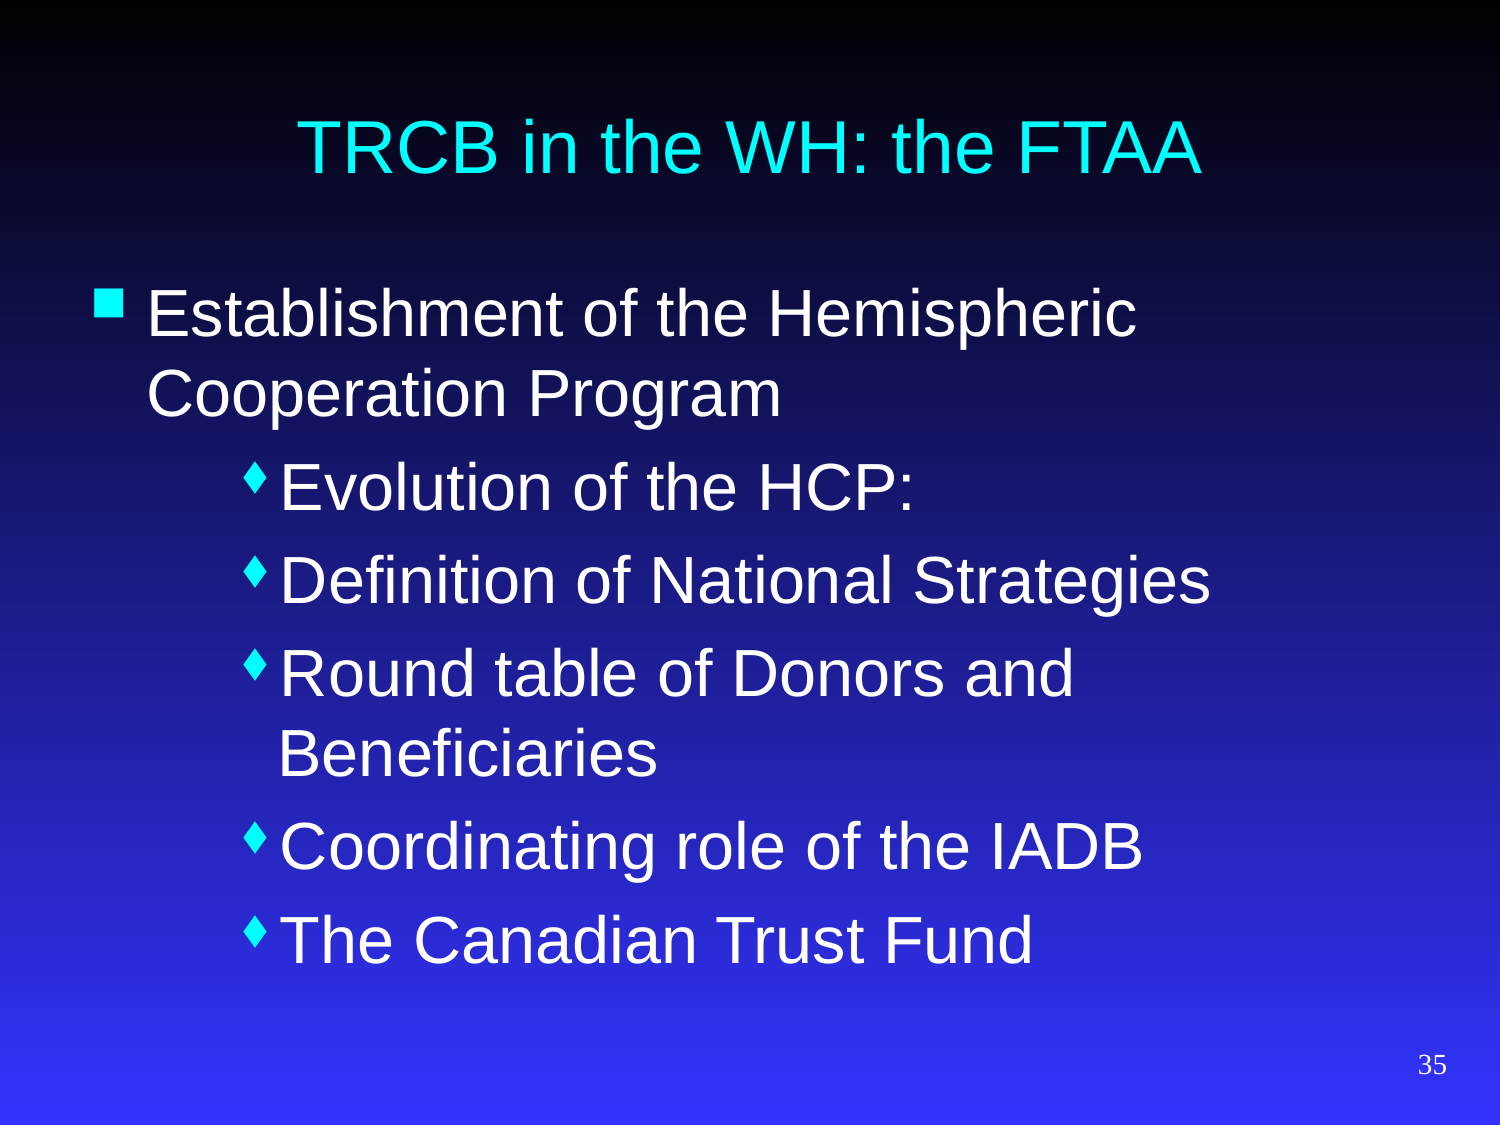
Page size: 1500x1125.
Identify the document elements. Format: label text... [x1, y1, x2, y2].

list Establishment of the Hemispheric Cooperation Program Evolution of the HCP: Definition of National Strategies Round table of Donors and Beneficiaries Coordinating role of the IADB The Canadian Trust Fund [74, 262, 1468, 1063]
slide_number 35 [1149, 1063, 1463, 1101]
title TRCB in the WH: the FTAA [37, 49, 1463, 238]
